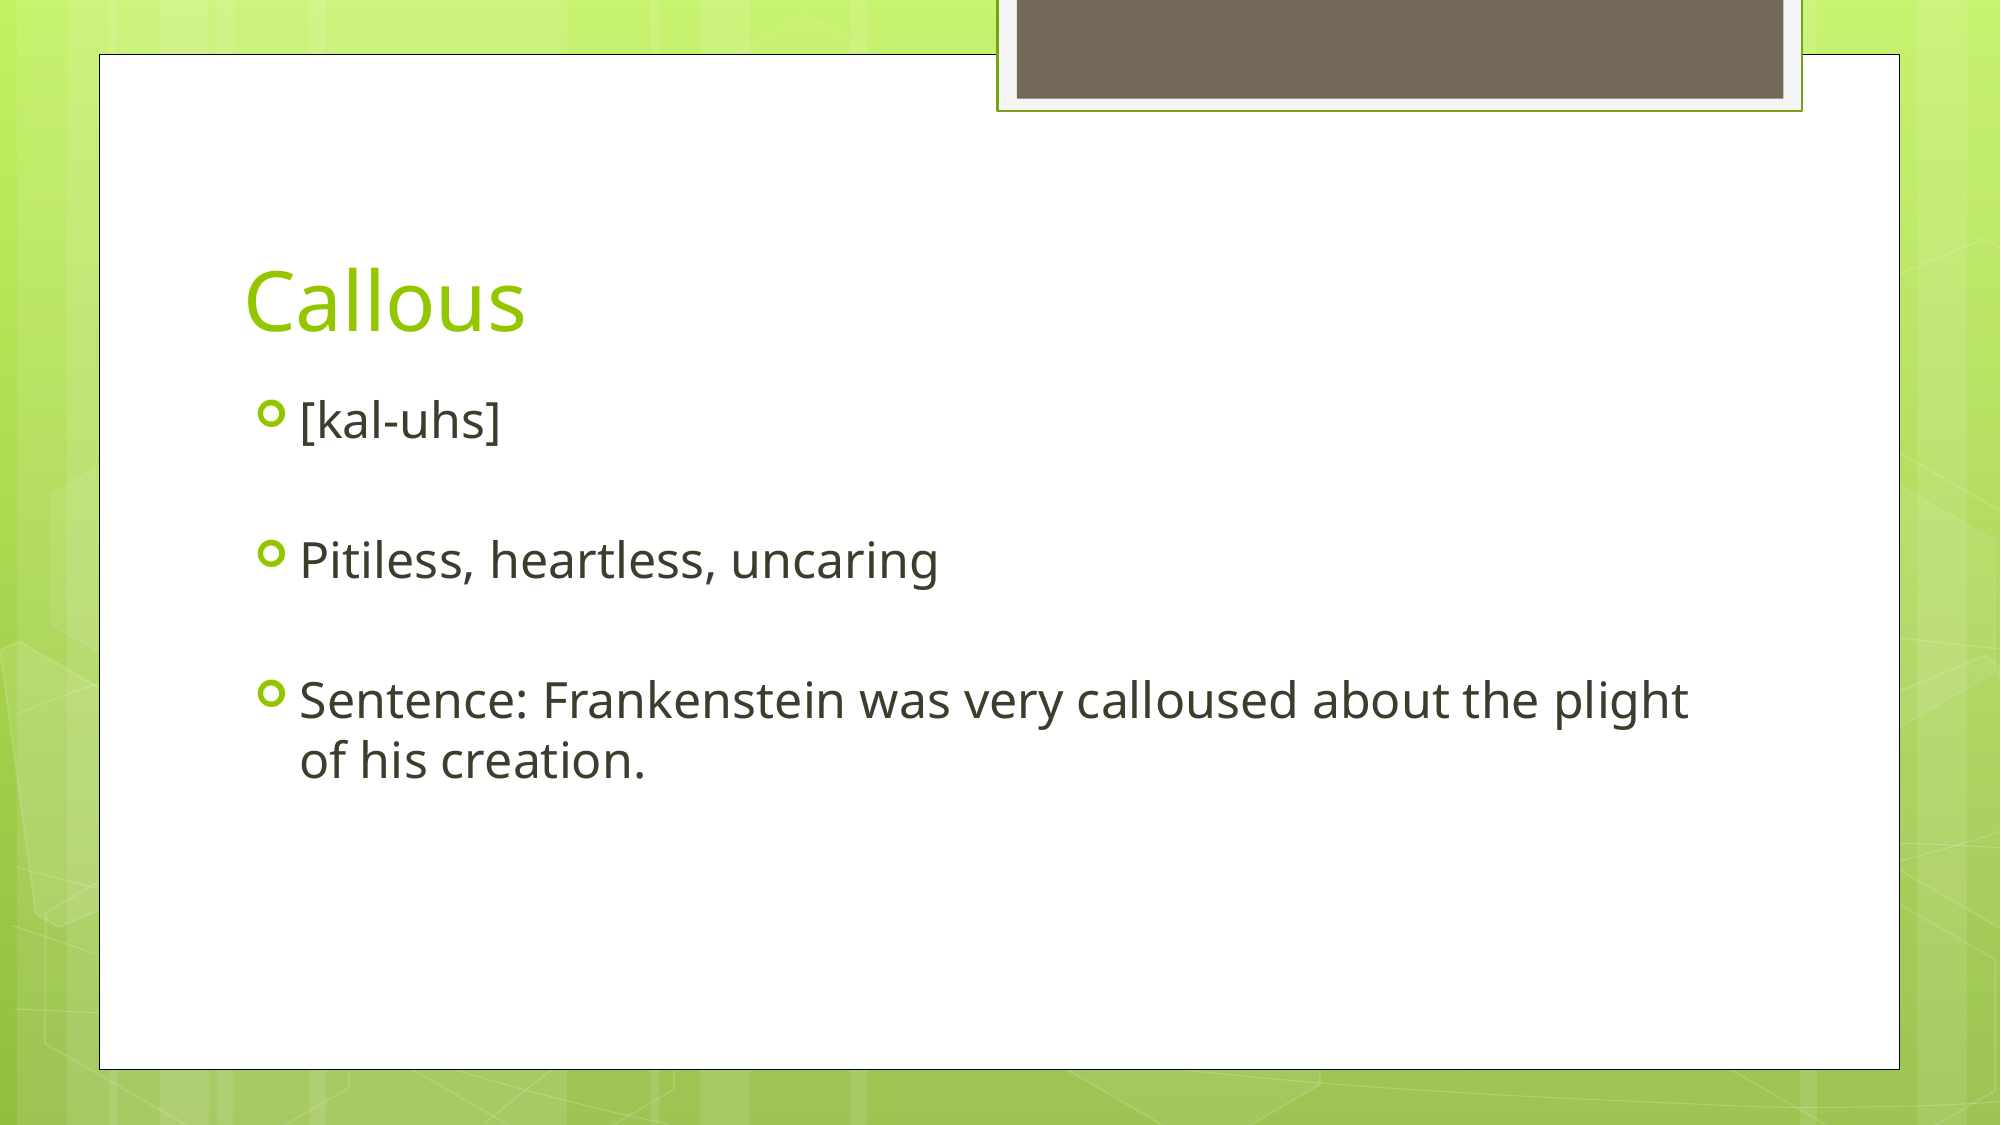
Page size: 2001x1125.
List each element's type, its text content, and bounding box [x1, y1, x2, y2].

title Callous [228, 168, 1765, 357]
list [kal-uhs] Pitiless, heartless, uncaring Sentence: Frankenstein was very calloused about the plight of his creation. [228, 381, 1711, 957]
